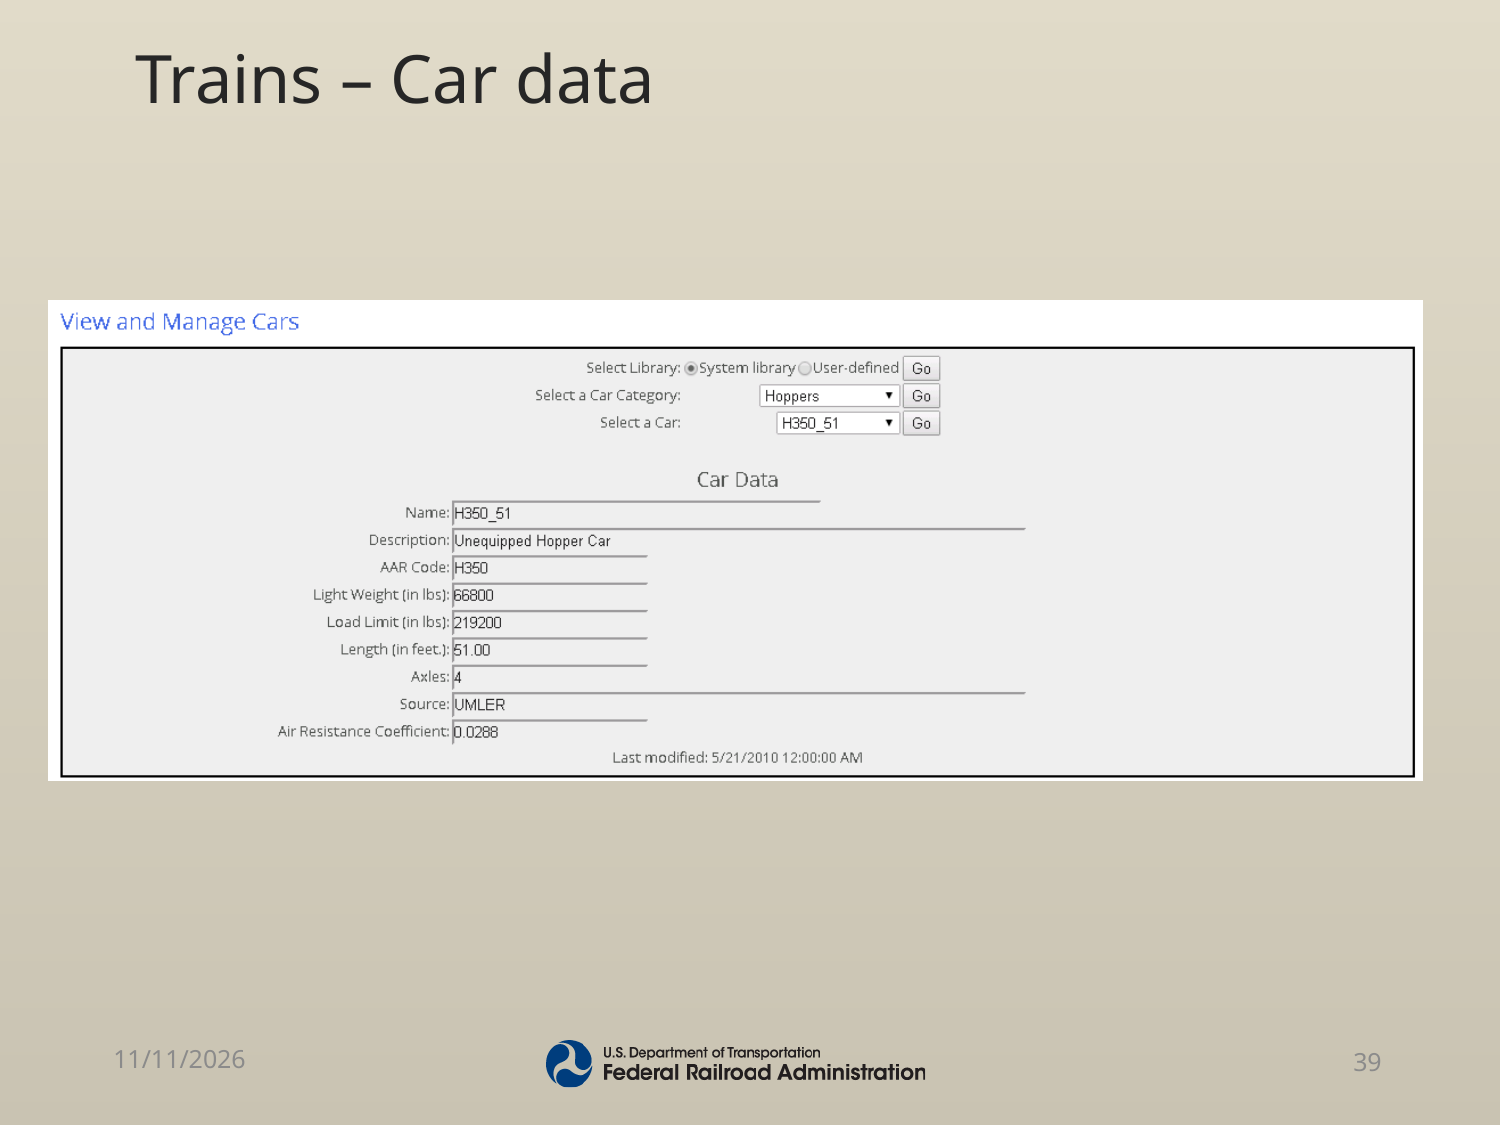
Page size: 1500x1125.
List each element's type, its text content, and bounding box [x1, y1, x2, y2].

slide_number 39 [1059, 1033, 1397, 1094]
title Trains – Car data [120, 20, 1380, 145]
picture [48, 300, 1423, 781]
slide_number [98, 1030, 436, 1091]
picture [526, 1035, 926, 1088]
